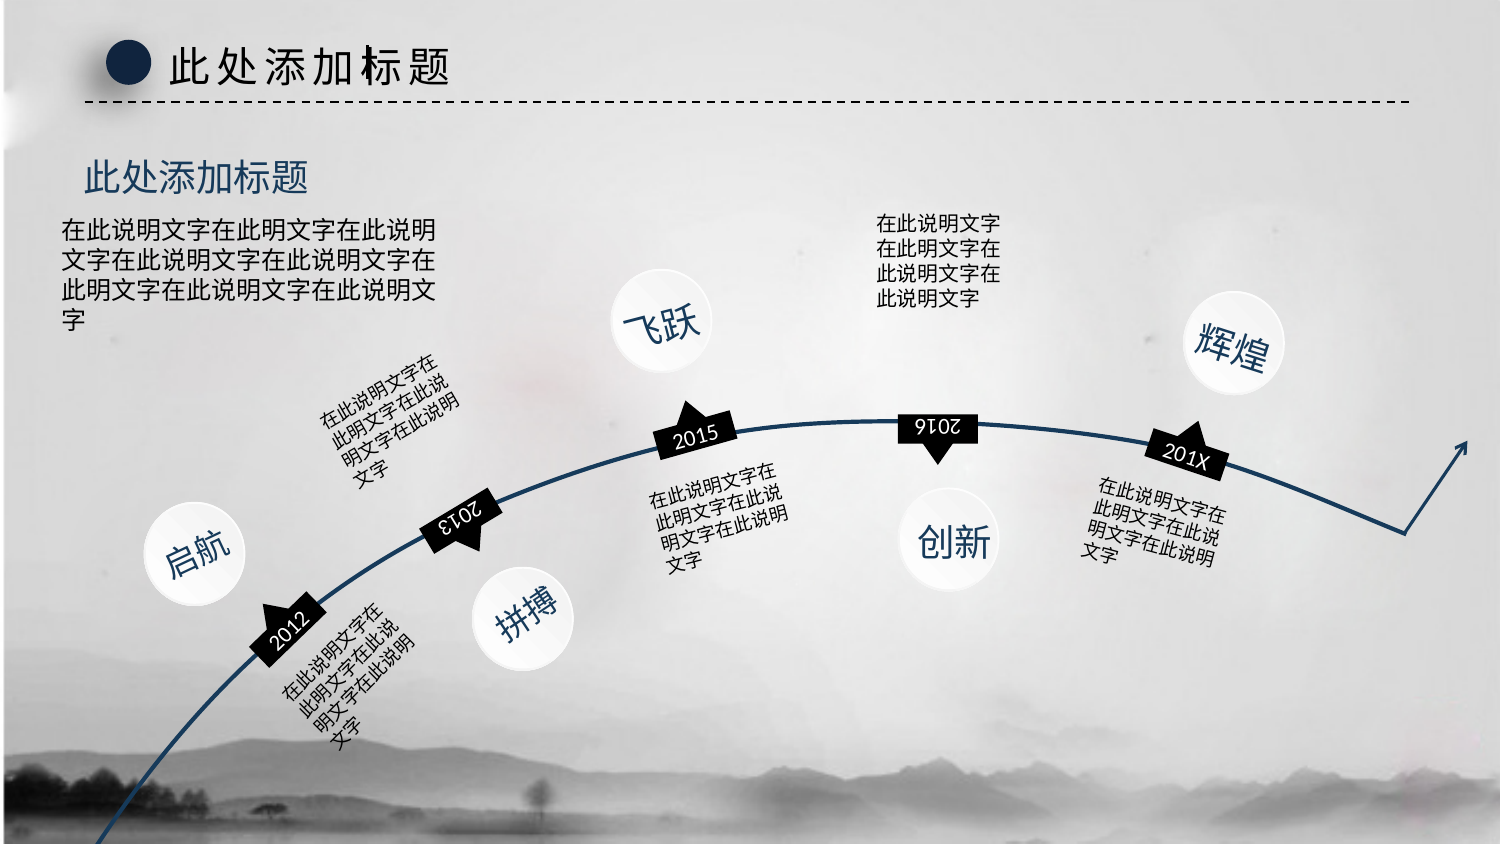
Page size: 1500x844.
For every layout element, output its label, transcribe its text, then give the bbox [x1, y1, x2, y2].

text_box 此处添加标题 [153, 33, 466, 99]
text_box 在此说明文字在此明文字在此说明文字在此说明文字 [861, 203, 1036, 318]
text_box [651, 399, 733, 451]
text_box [143, 501, 246, 607]
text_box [240, 596, 321, 648]
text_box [1180, 290, 1288, 396]
text_box 此处添加标题 [68, 146, 324, 206]
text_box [897, 413, 978, 466]
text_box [93, 421, 1468, 844]
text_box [426, 504, 507, 556]
text_box [104, 37, 153, 87]
text_box 在此说明文字在此明文字在此说明文字在此说明文字在此说明文字在此明文字在此说明文字在此说明文字 [46, 206, 468, 372]
text_box 在此说明文字在此明文字在此说明文字在此说明文字 [299, 328, 503, 419]
picture [0, 0, 1500, 844]
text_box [608, 268, 715, 374]
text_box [471, 566, 576, 672]
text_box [897, 487, 1008, 592]
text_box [1150, 419, 1231, 471]
